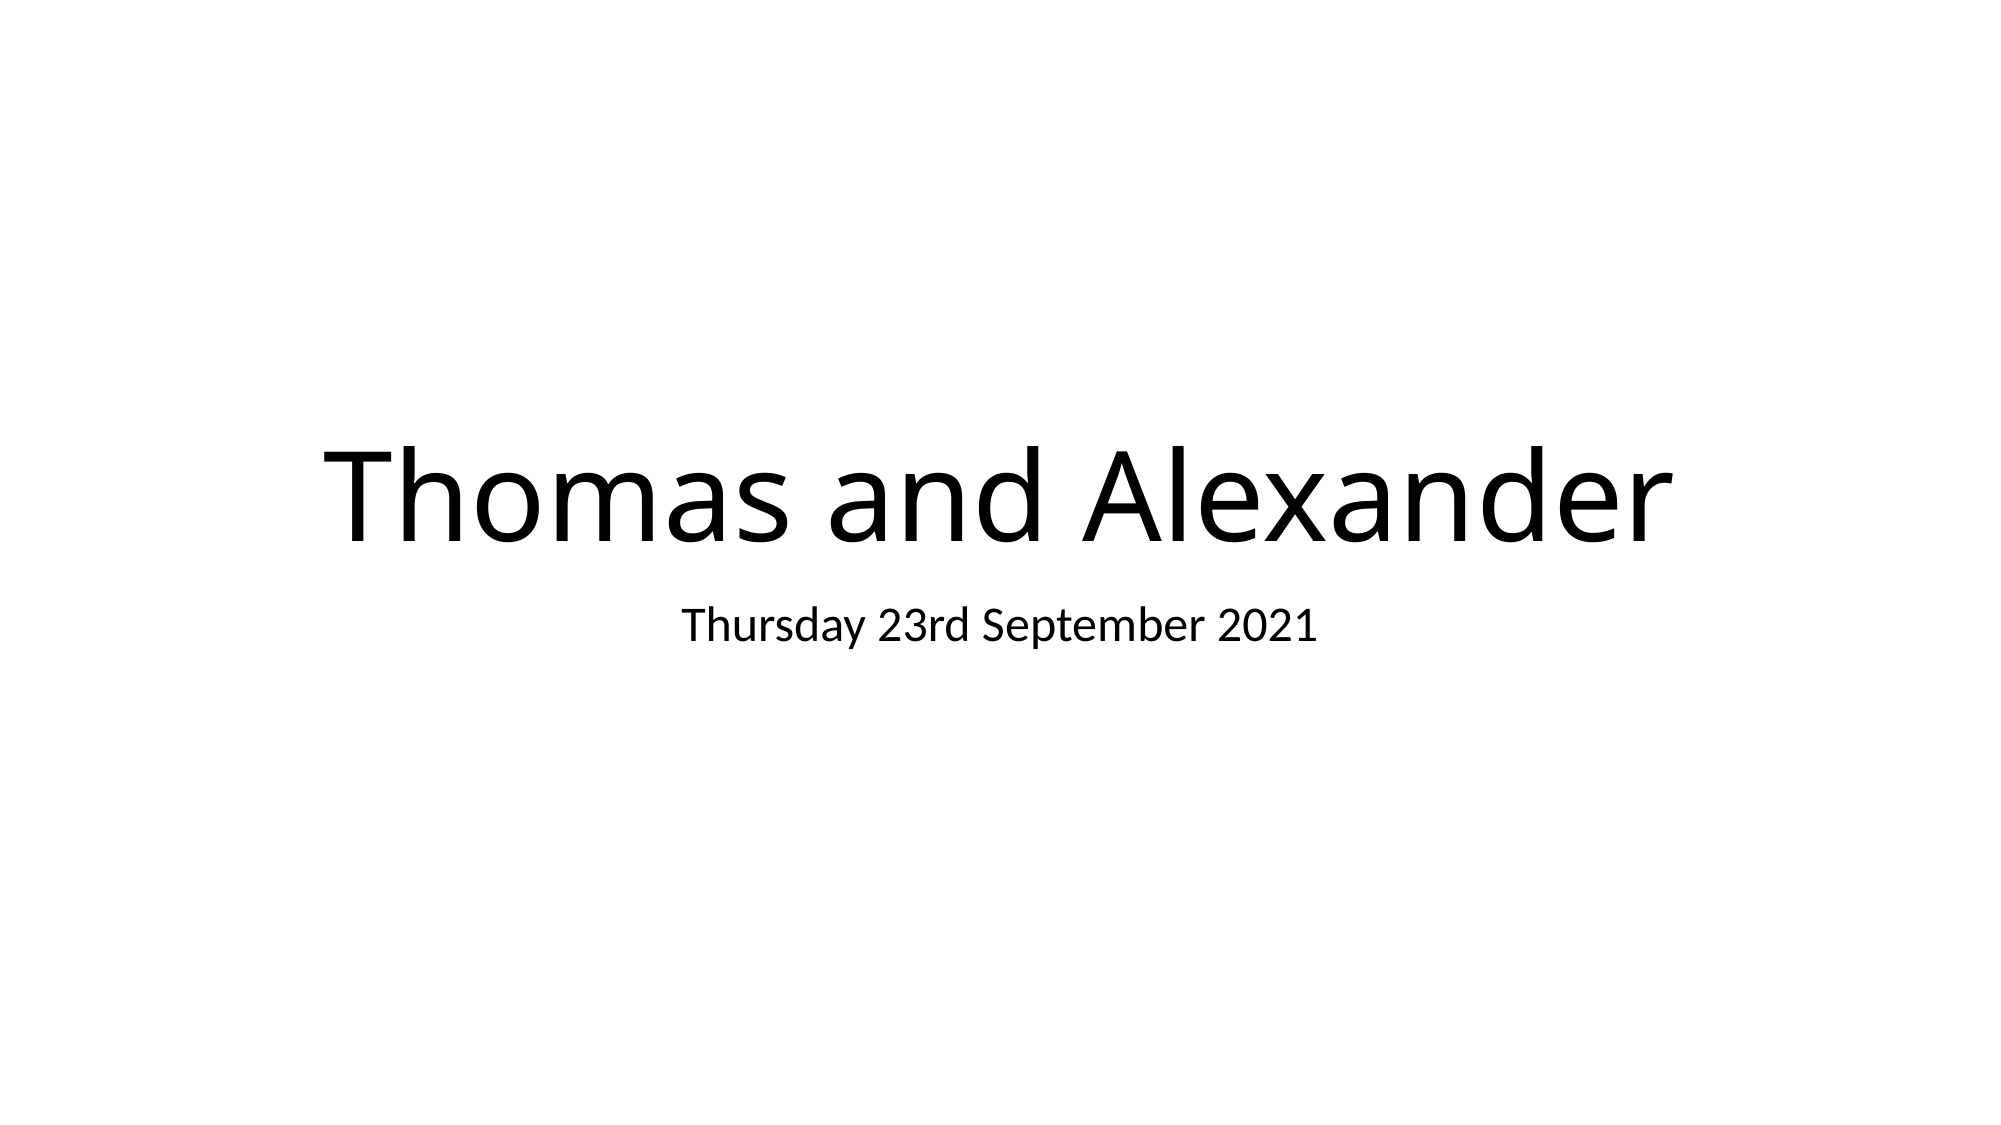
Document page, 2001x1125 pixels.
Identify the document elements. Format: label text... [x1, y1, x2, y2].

subtitle Thursday 23rd September 2021 [249, 590, 1750, 863]
title Thomas and Alexander [249, 184, 1750, 576]
